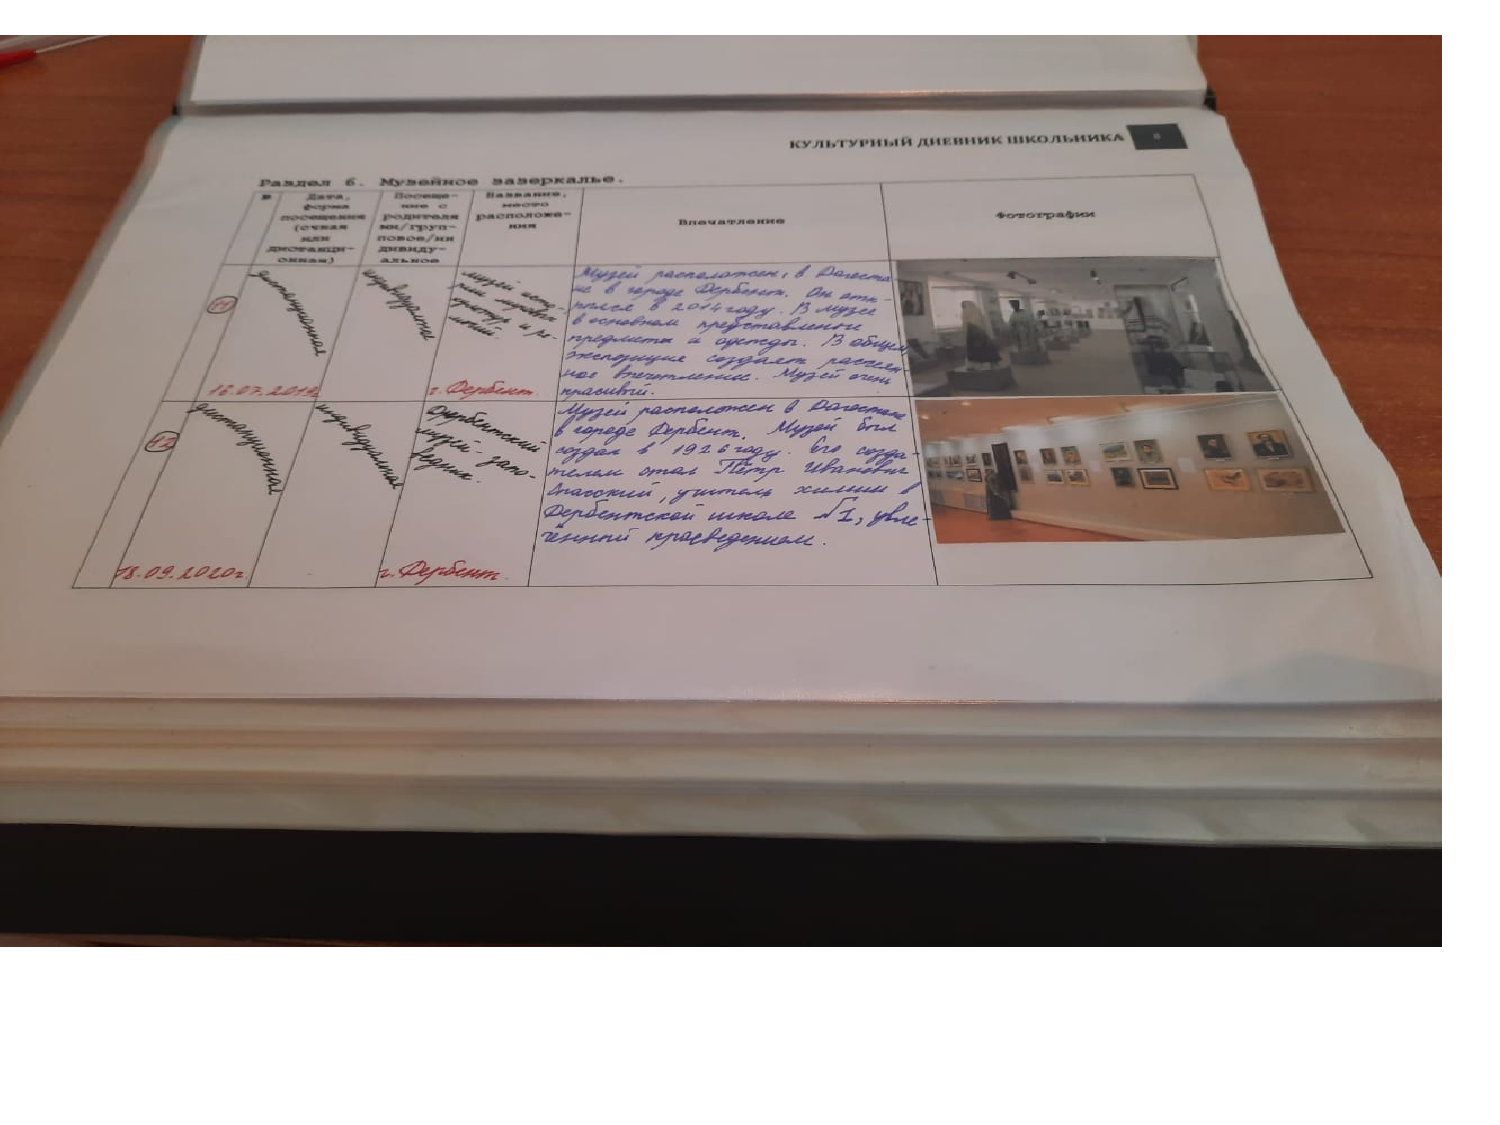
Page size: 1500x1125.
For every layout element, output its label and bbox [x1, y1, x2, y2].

list [0, 34, 1442, 947]
